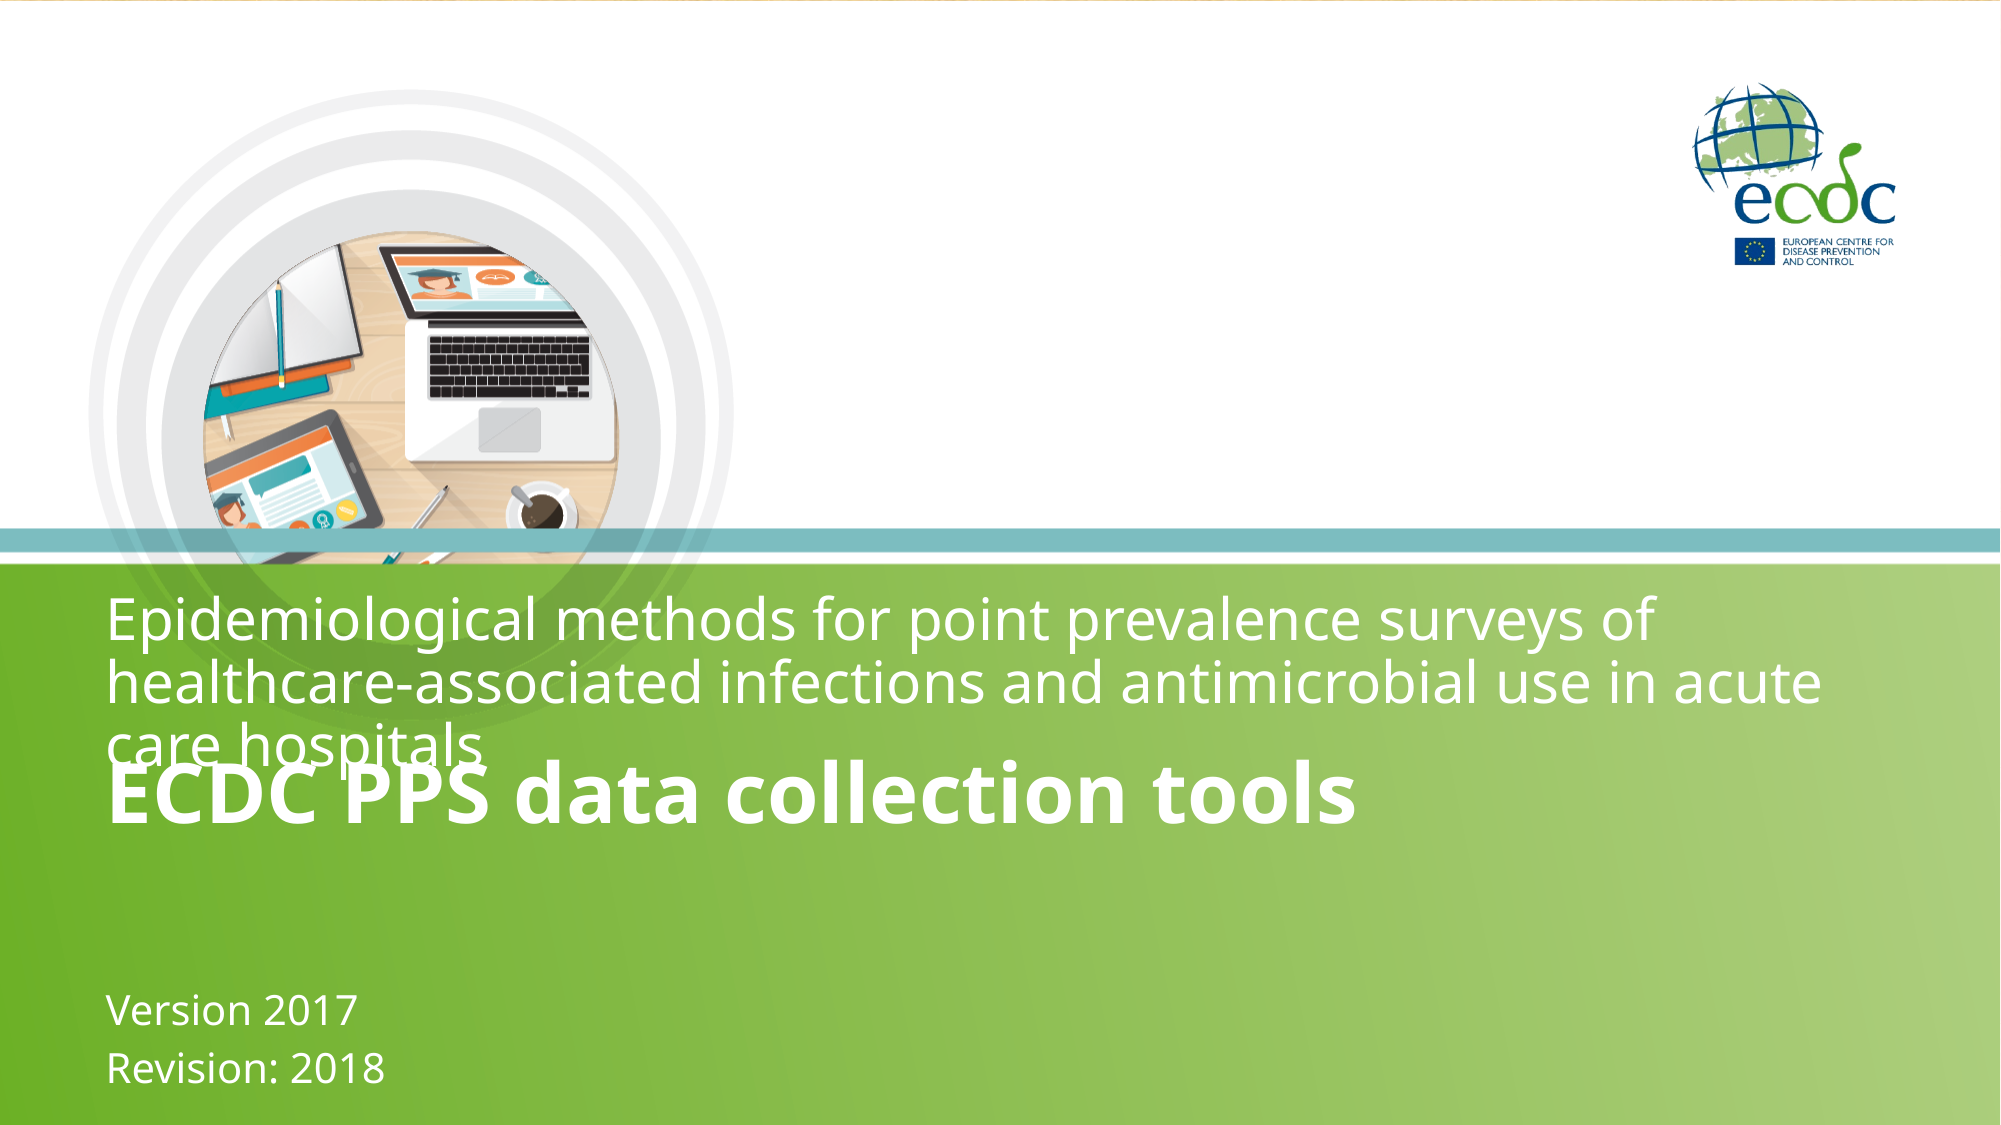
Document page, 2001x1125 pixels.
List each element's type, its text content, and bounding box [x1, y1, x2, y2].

text_box Version 2017 Revision: 2018 [105, 927, 1889, 1091]
subtitle Epidemiological methods for point prevalence surveys of healthcare-associated infections and antimicrobial use in acute care hospitals [105, 590, 1889, 667]
picture [0, 0, 2001, 1125]
title ECDC PPS data collection tools [105, 751, 1889, 927]
